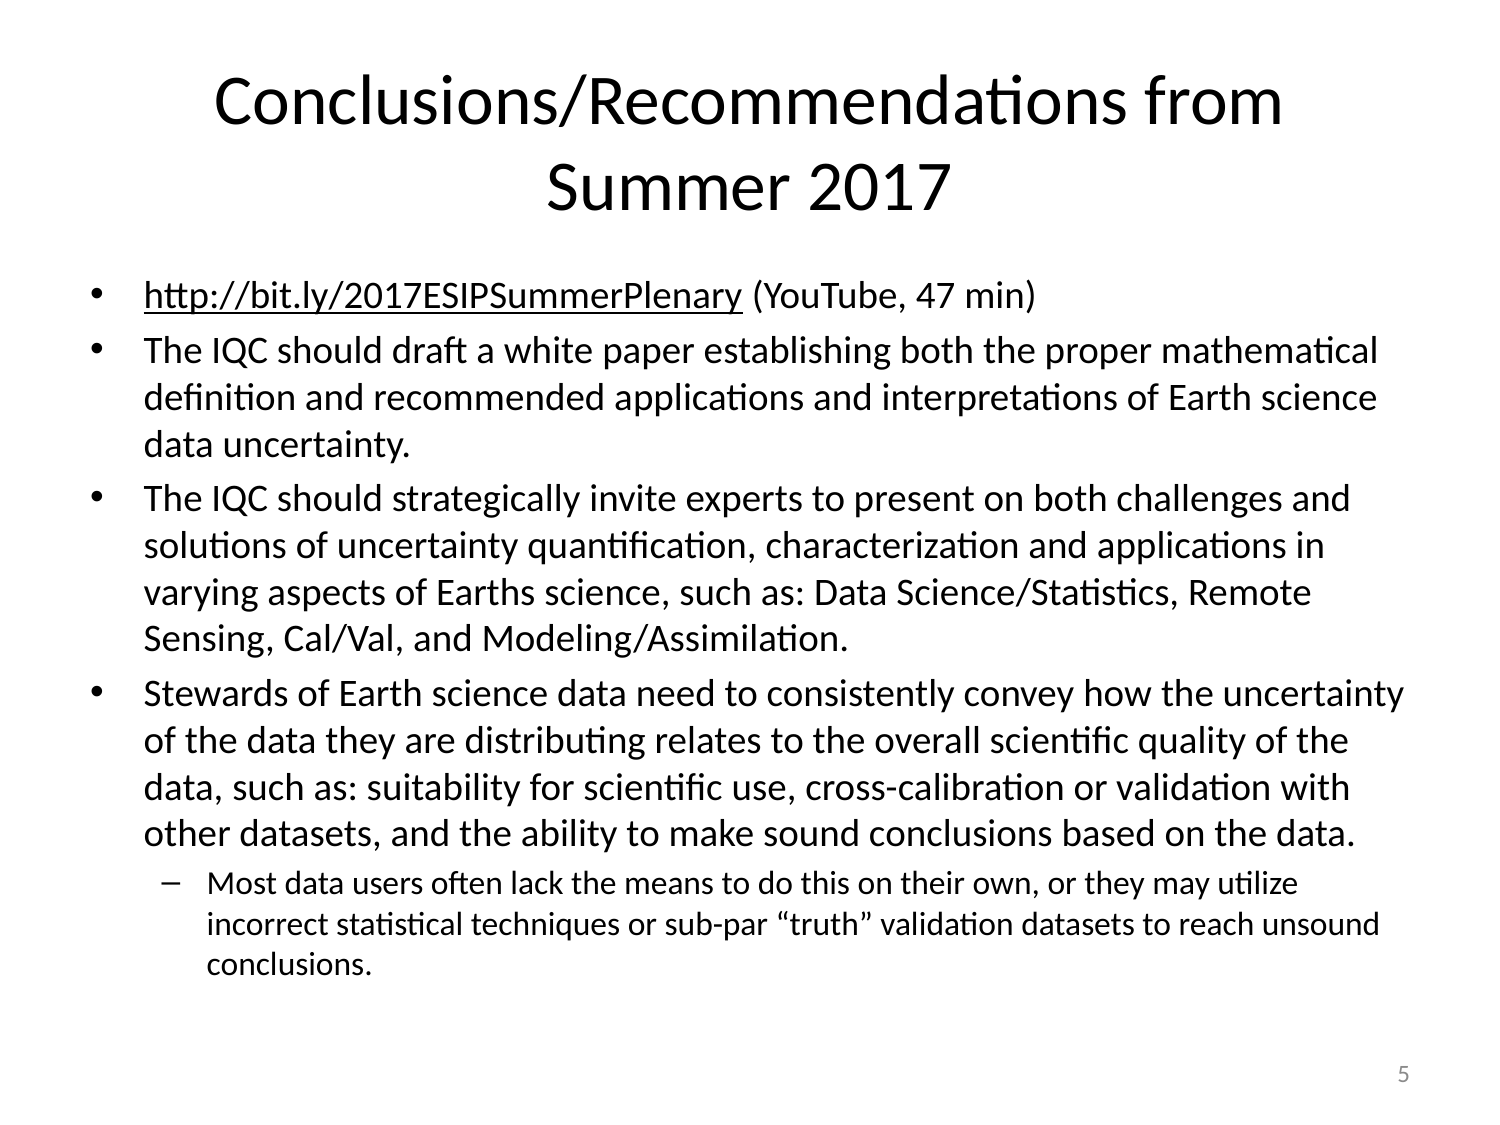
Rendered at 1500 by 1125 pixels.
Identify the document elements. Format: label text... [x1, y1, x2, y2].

title Conclusions/Recommendations from Summer 2017 [75, 45, 1425, 233]
slide_number 5 [1074, 1042, 1425, 1103]
list http://bit.ly/2017ESIPSummerPlenary (YouTube, 47 min) The IQC should draft a white paper establishing both the proper mathematical definition and recommended applications and interpretations of Earth science data uncertainty. The IQC should strategically invite experts to present on both challenges and solutions of uncertainty quantification, characterization and applications in varying aspects of Earths science, such as: Data Science/Statistics, Remote Sensing, Cal/Val, and Modeling/Assimilation. Stewards of Earth science data need to consistently convey how the uncertainty of the data they are distributing relates to the overall scientific quality of the data, such as: suitability for scientific use, cross-calibration or validation with other datasets, and the ability to make sound conclusions based on the data. Most data users often lack the means to do this on their own, or they may utilize incorrect statistical techniques or sub-par “truth” validation datasets to reach unsound conclusions. [75, 262, 1425, 1005]
